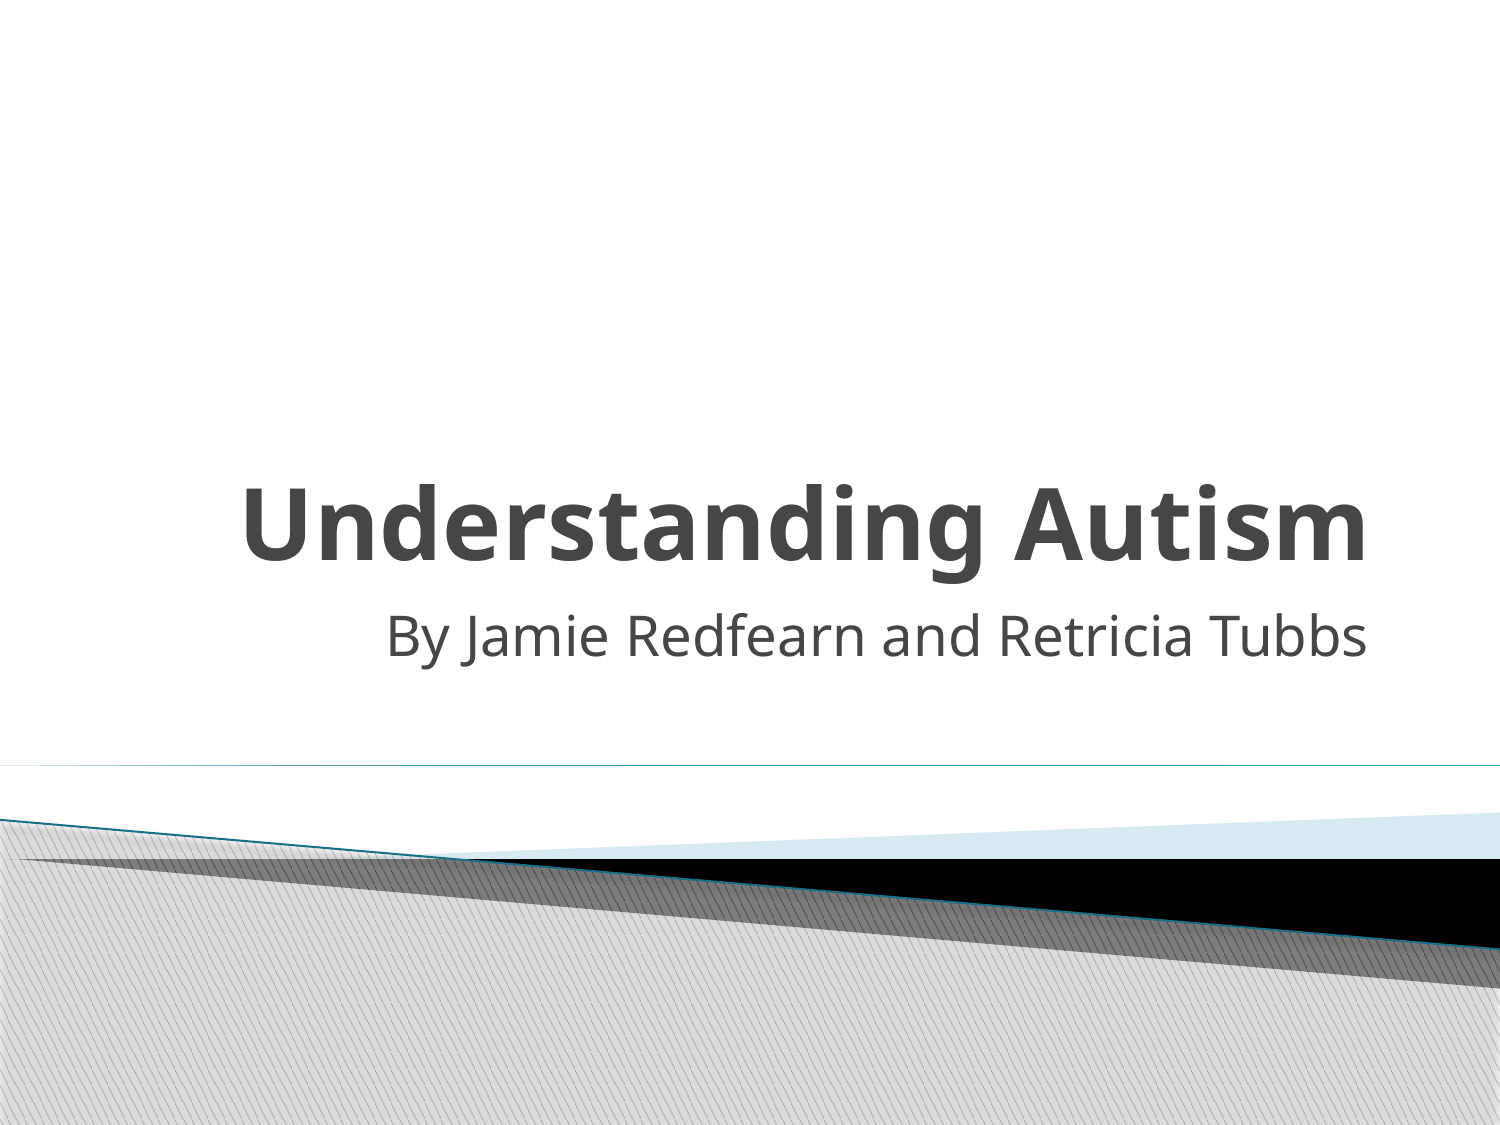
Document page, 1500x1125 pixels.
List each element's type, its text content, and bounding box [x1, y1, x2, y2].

subtitle By Jamie Redfearn and Retricia Tubbs [112, 592, 1388, 790]
picture [5, 859, 1500, 989]
title Understanding Autism [112, 287, 1388, 588]
